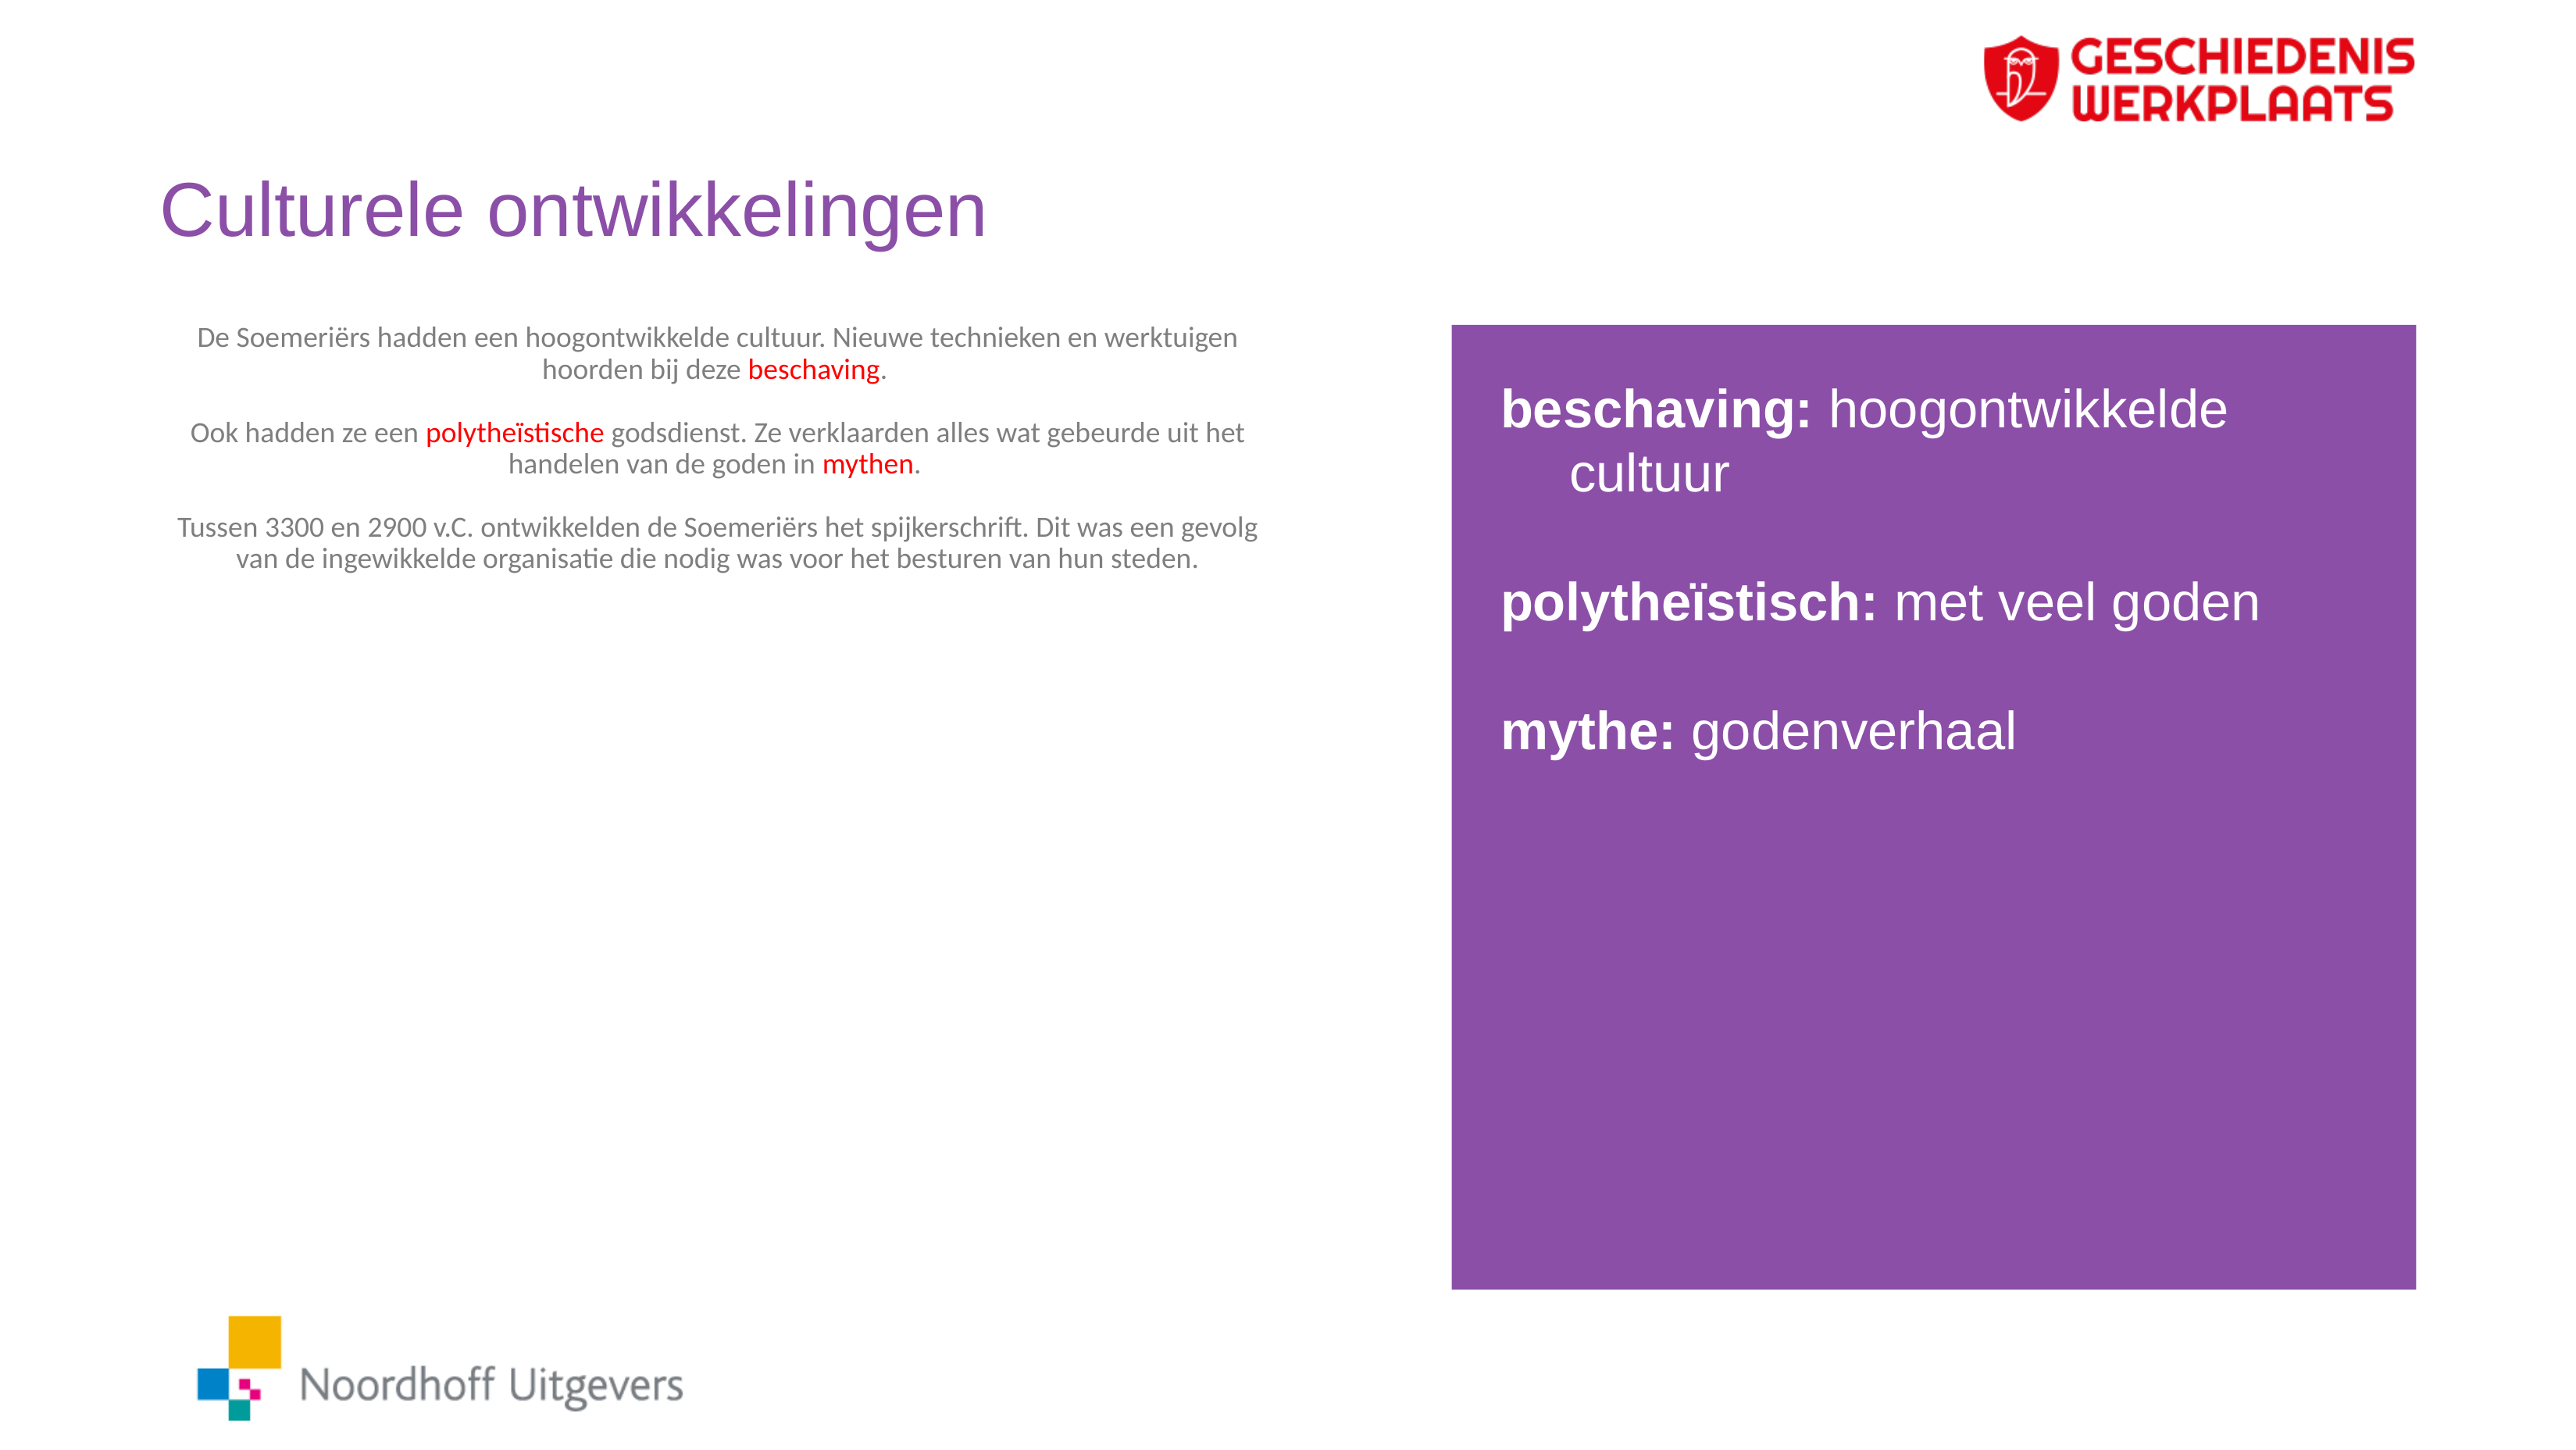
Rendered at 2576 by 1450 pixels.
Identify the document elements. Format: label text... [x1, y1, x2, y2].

title Culturele ontwikkelingen [159, 159, 2416, 266]
picture [159, 1288, 802, 1449]
picture [1610, 0, 2576, 161]
text_box beschaving: hoogontwikkelde cultuur polytheïstisch: met veel goden mythe: godenverhaal [1451, 324, 2417, 1290]
list De Soemeriërs hadden een hoogontwikkelde cultuur. Nieuwe technieken en werktuigen hoorden bij deze beschaving. Ook hadden ze een polytheïstische godsdienst. Ze verklaarden alles wat gebeurde uit het handelen van de goden in mythen. Tussen 3300 en 2900 v.C. ontwikkelden de Soemeriërs het spijkerschrift. Dit was een gevolg van de ingewikkelde organisatie die nodig was voor het besturen van hun steden. [159, 322, 1291, 1288]
